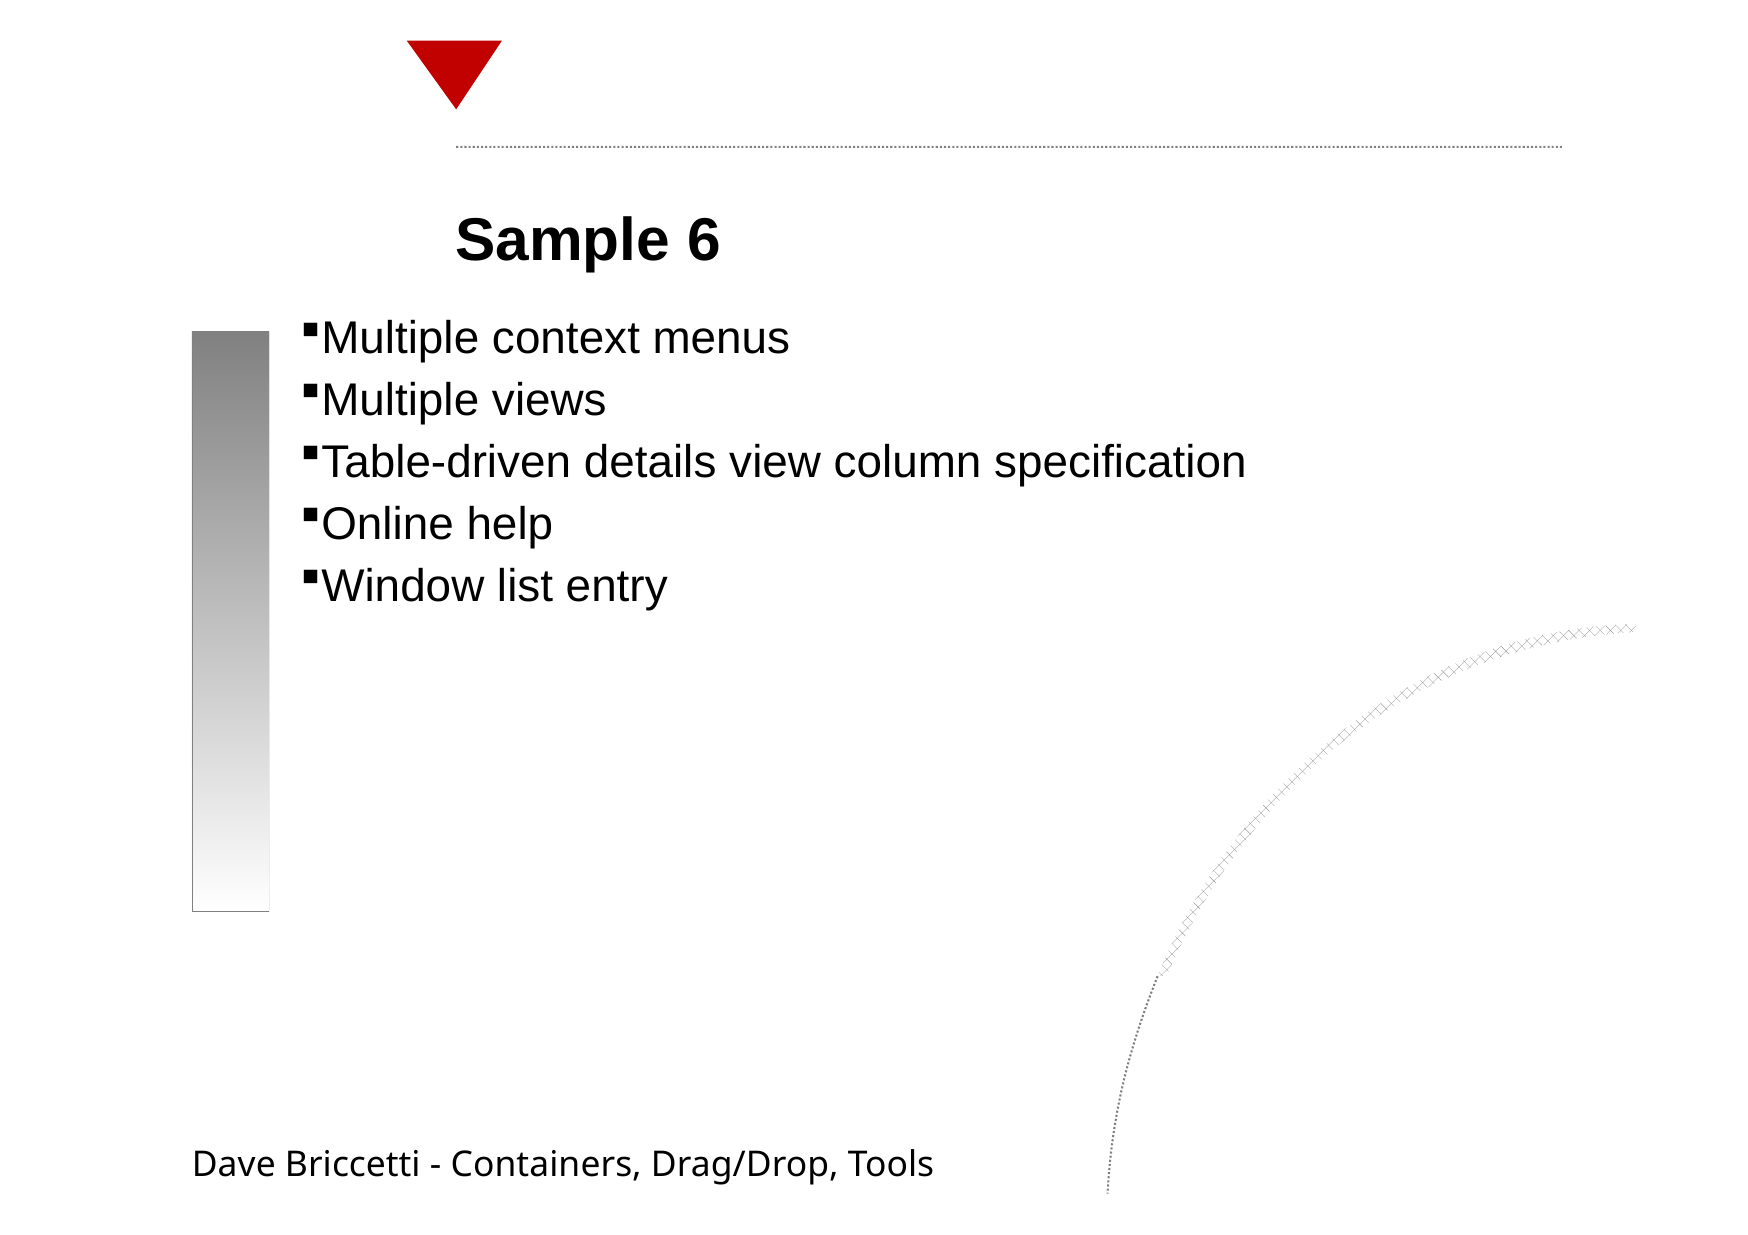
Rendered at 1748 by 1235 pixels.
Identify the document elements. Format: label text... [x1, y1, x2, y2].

text_box [406, 40, 503, 110]
text_box [1112, 976, 1158, 1141]
text_box Dave Briccetti - Containers, Drag/Drop, Tools [191, 1141, 1505, 1184]
text_box [191, 331, 270, 912]
text_box [1157, 624, 1636, 977]
text_box Multiple context menus Multiple views Table-driven details view column specification Online help Window list entry [300, 307, 1561, 611]
text_box Sample 6 [455, 200, 1568, 273]
